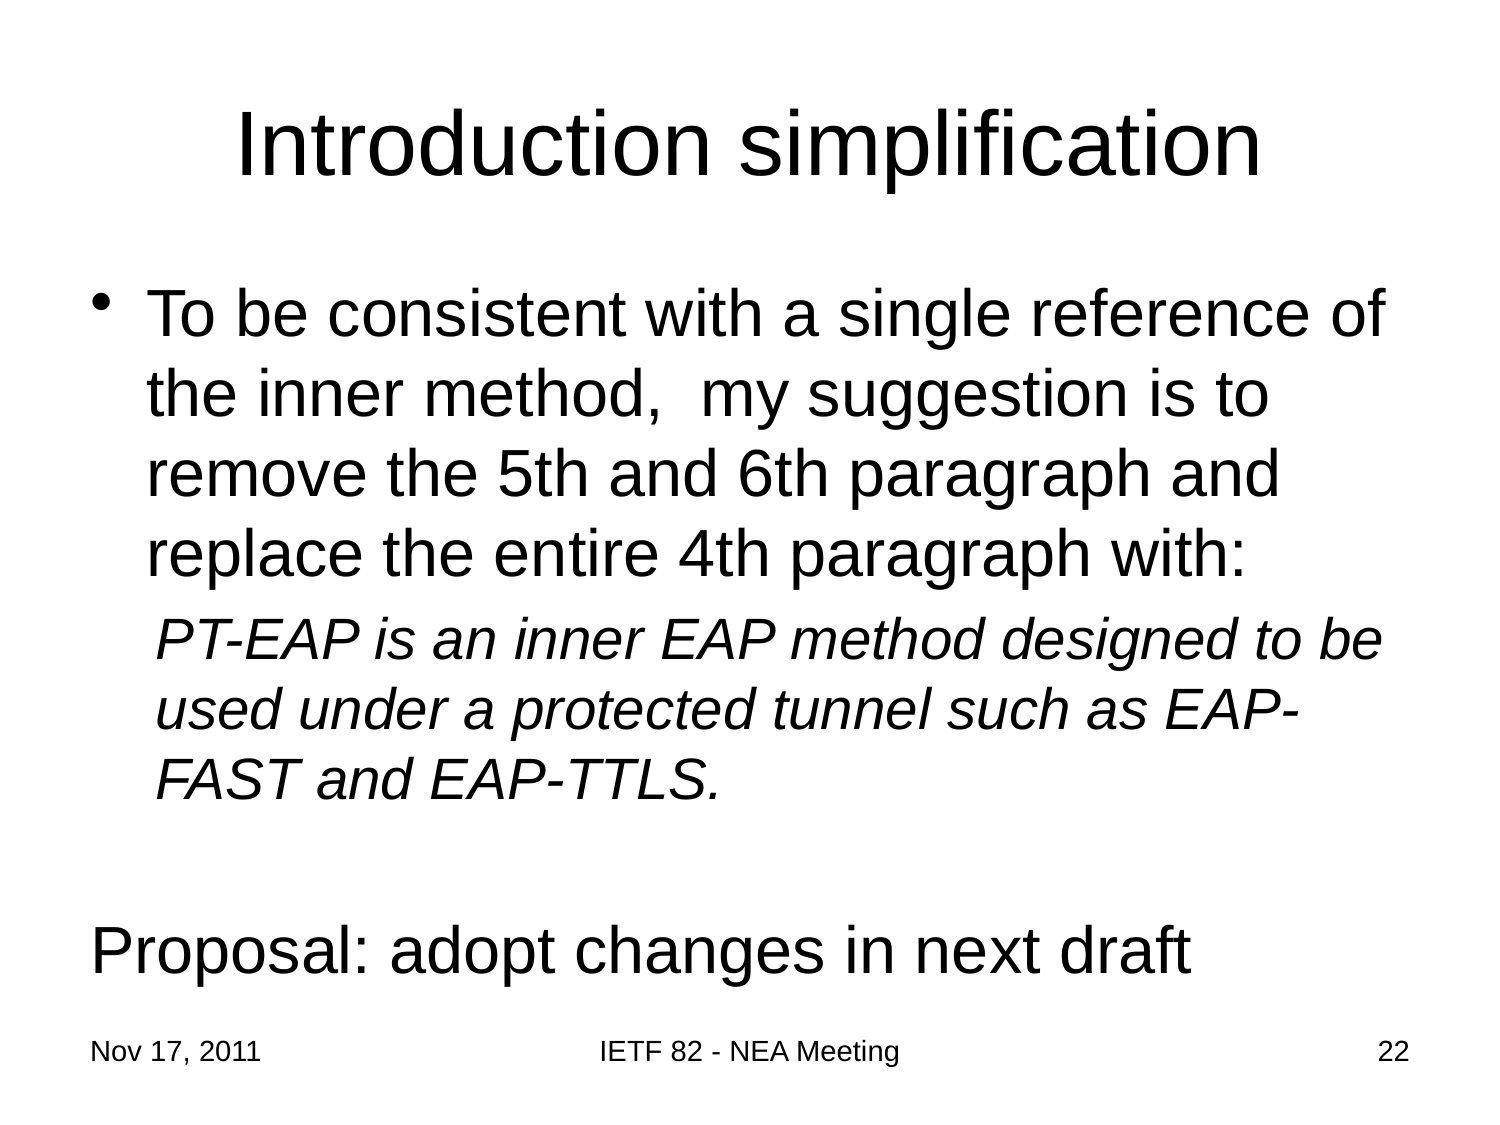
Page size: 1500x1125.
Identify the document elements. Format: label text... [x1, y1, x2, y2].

title Introduction simplification [74, 44, 1426, 233]
list To be consistent with a single reference of the inner method, my suggestion is to remove the 5th and 6th paragraph and replace the entire 4th paragraph with: PT-EAP is an inner EAP method designed to be used under a protected tunnel such as EAP-FAST and EAP-TTLS. Proposal: adopt changes in next draft [74, 262, 1426, 1006]
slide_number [74, 1024, 426, 1103]
slide_number 22 [1074, 1024, 1426, 1103]
footer IETF 82 - NEA Meeting [512, 1024, 988, 1103]
